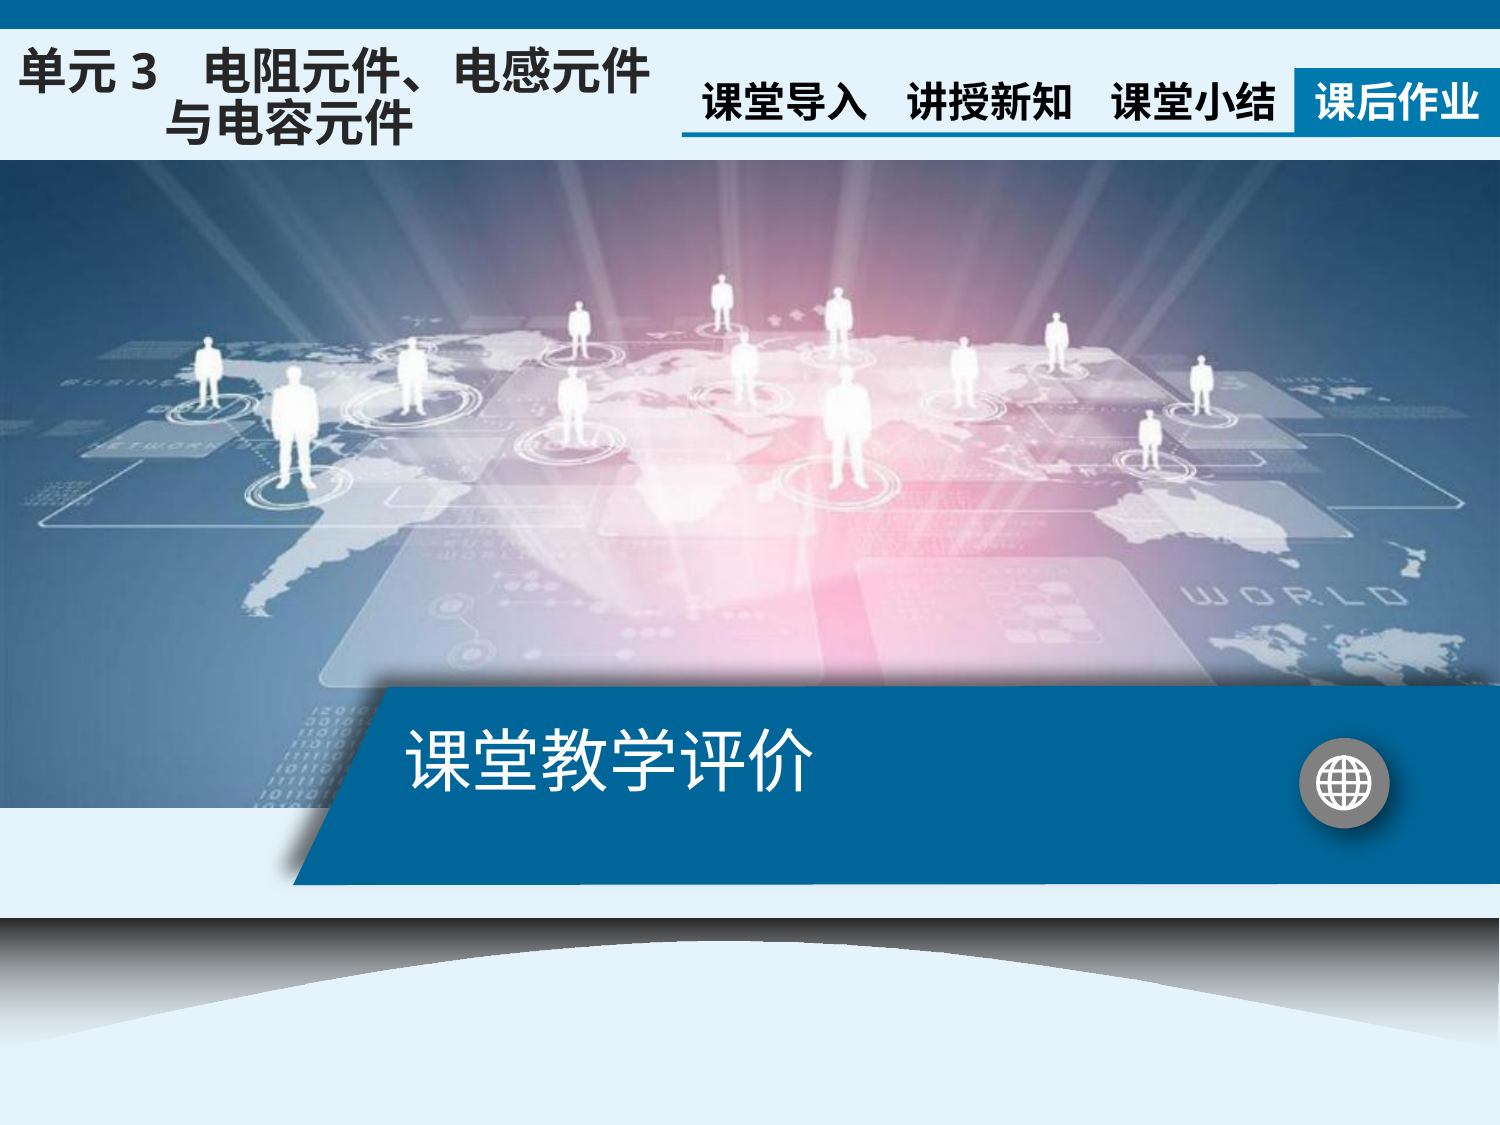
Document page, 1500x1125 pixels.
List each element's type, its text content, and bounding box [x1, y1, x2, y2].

picture [0, 160, 1500, 808]
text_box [2, 39, 1500, 160]
title 课堂教学评价 [388, 654, 1499, 809]
